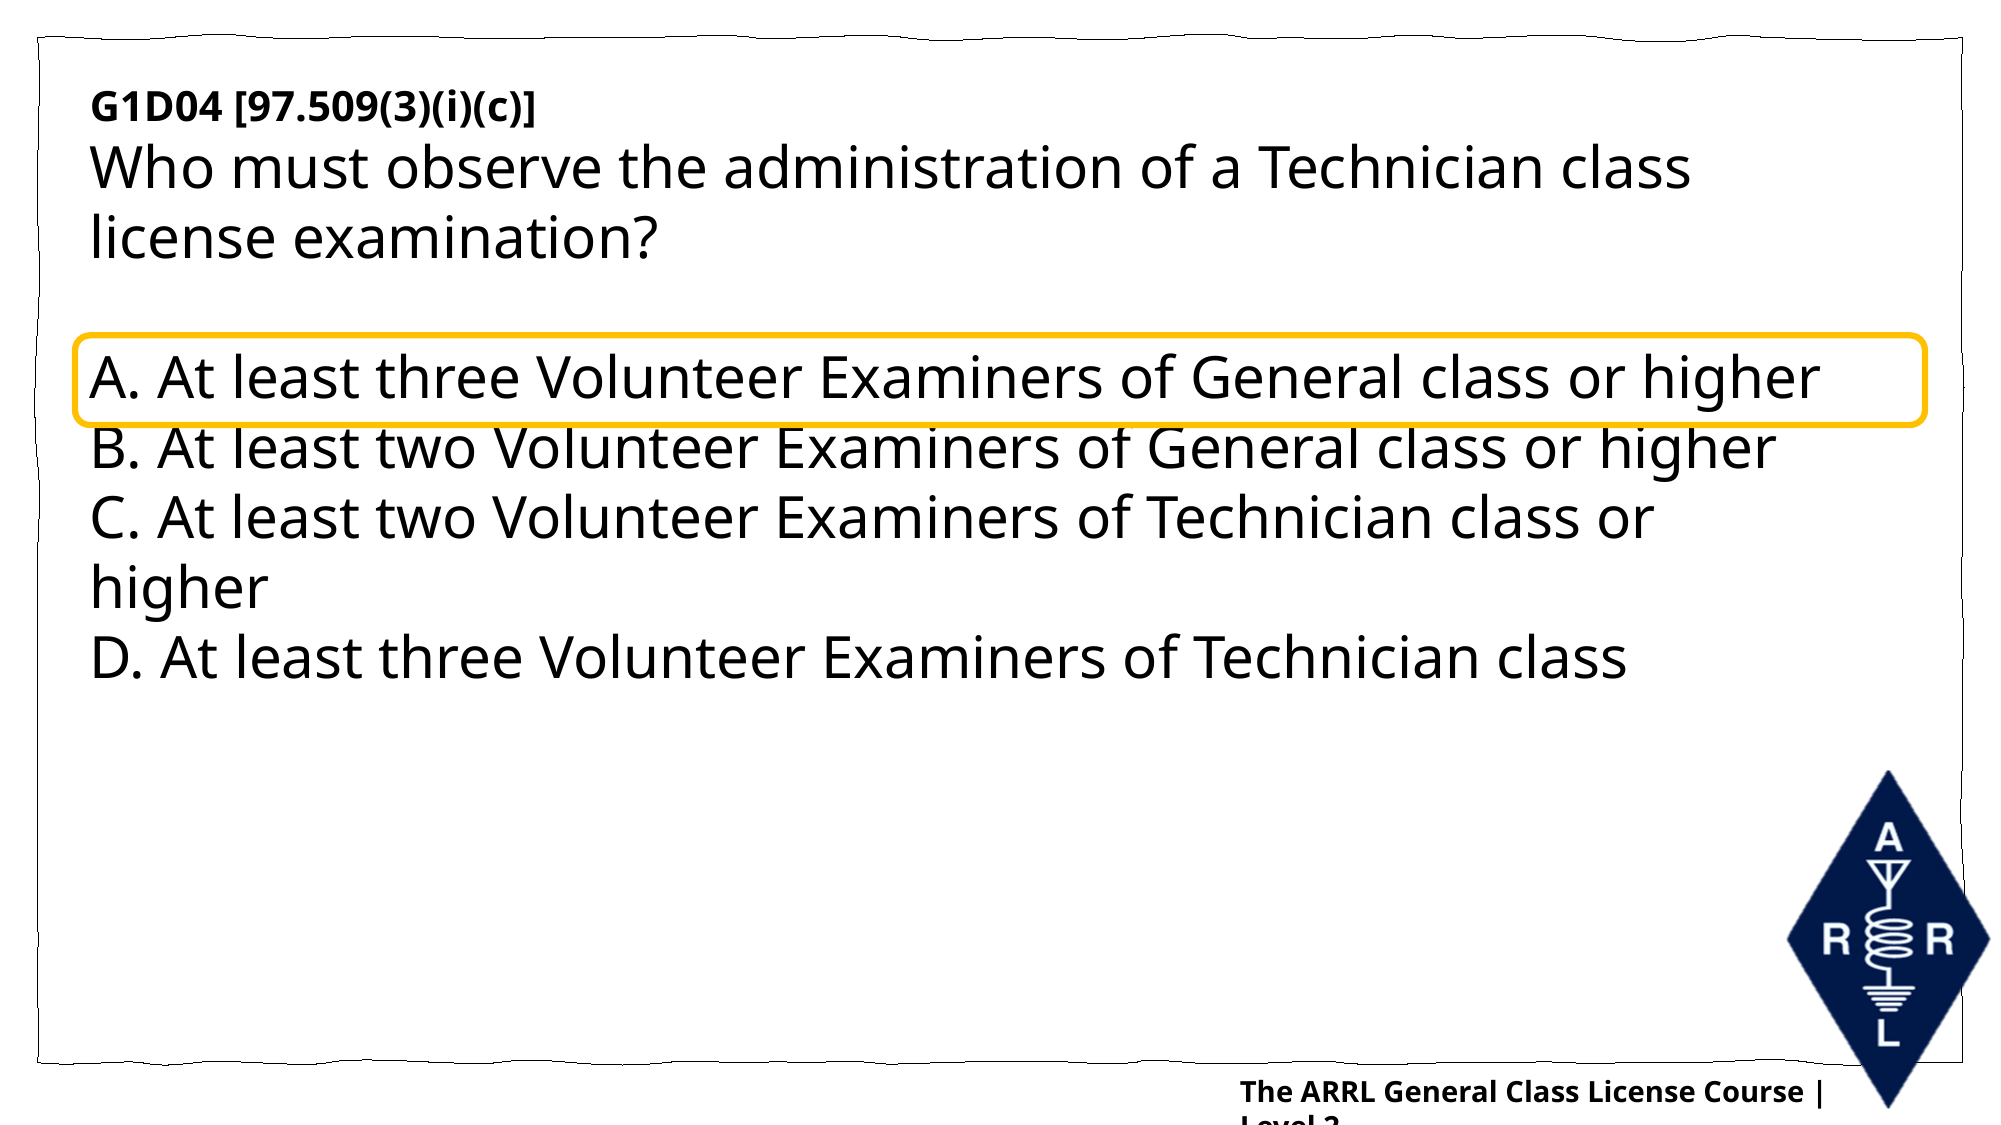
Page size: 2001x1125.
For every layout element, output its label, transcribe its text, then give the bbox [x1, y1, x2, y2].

picture [1773, 752, 1999, 1125]
text_box [73, 334, 1927, 427]
text_box G1D04 [97.509(3)(i)(c)] Who must observe the administration of a Technician class license examination? A. At least three Volunteer Examiners of General class or higher B. At least two Volunteer Examiners of General class or higher C. At least two Volunteer Examiners of Technician class or higher D. At least three Volunteer Examiners of Technician class [75, 72, 1850, 342]
text_box G1D04 [97.509(3)(i)(c)] Who must observe the administration of a Technician class license examination? A. At least three Volunteer Examiners of General class or higher B. At least two Volunteer Examiners of General class or higher C. At least two Volunteer Examiners of Technician class or higher D. At least three Volunteer Examiners of Technician class [75, 418, 1850, 698]
